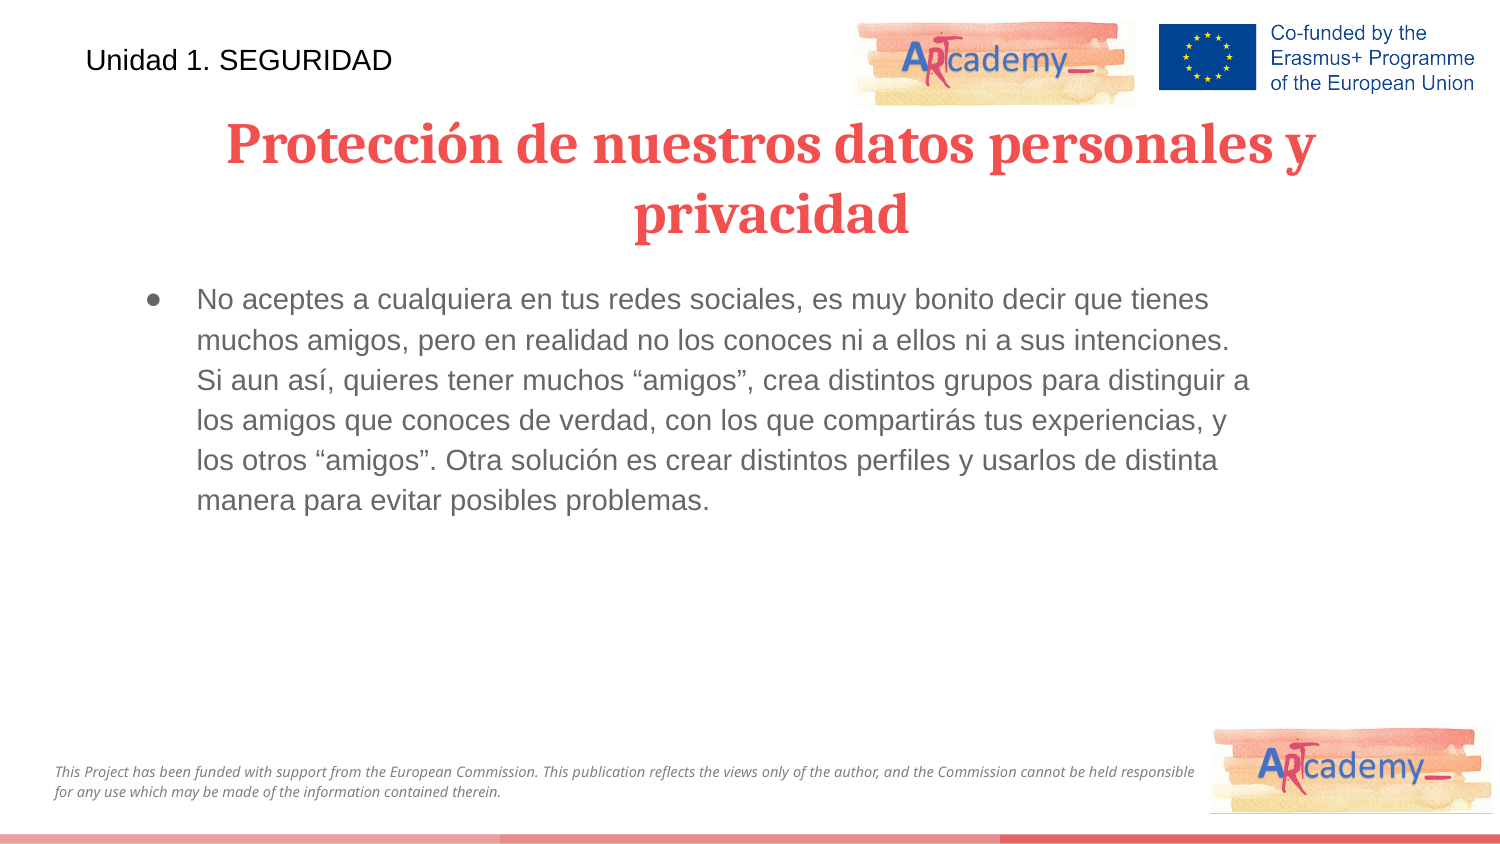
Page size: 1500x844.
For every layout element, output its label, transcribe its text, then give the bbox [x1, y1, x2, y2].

title Protección de nuestros datos personales y privacidad [70, 53, 1474, 261]
picture [854, 2, 1137, 138]
picture [1158, 24, 1474, 94]
list No aceptes a cualquiera en tus redes sociales, es muy bonito decir que tienes muchos amigos, pero en realidad no los conoces ni a ellos ni a sus intenciones. Si aun así, quieres tener muchos “amigos”, crea distintos grupos para distinguir a los amigos que conoces de verdad, con los que compartirás tus experiencias, y los otros “amigos”. Otra solución es crear distintos perfiles y usarlos de distinta manera para evitar posibles problemas. [106, 260, 1278, 547]
text_box Unidad 1. SEGURIDAD [70, 33, 492, 84]
picture [1210, 709, 1493, 844]
text_box This Project has been funded with support from the European Commission. This publication reflects the views only of the author, and the Commission cannot be held responsible for any use which may be made of the information contained therein. [39, 754, 1205, 799]
